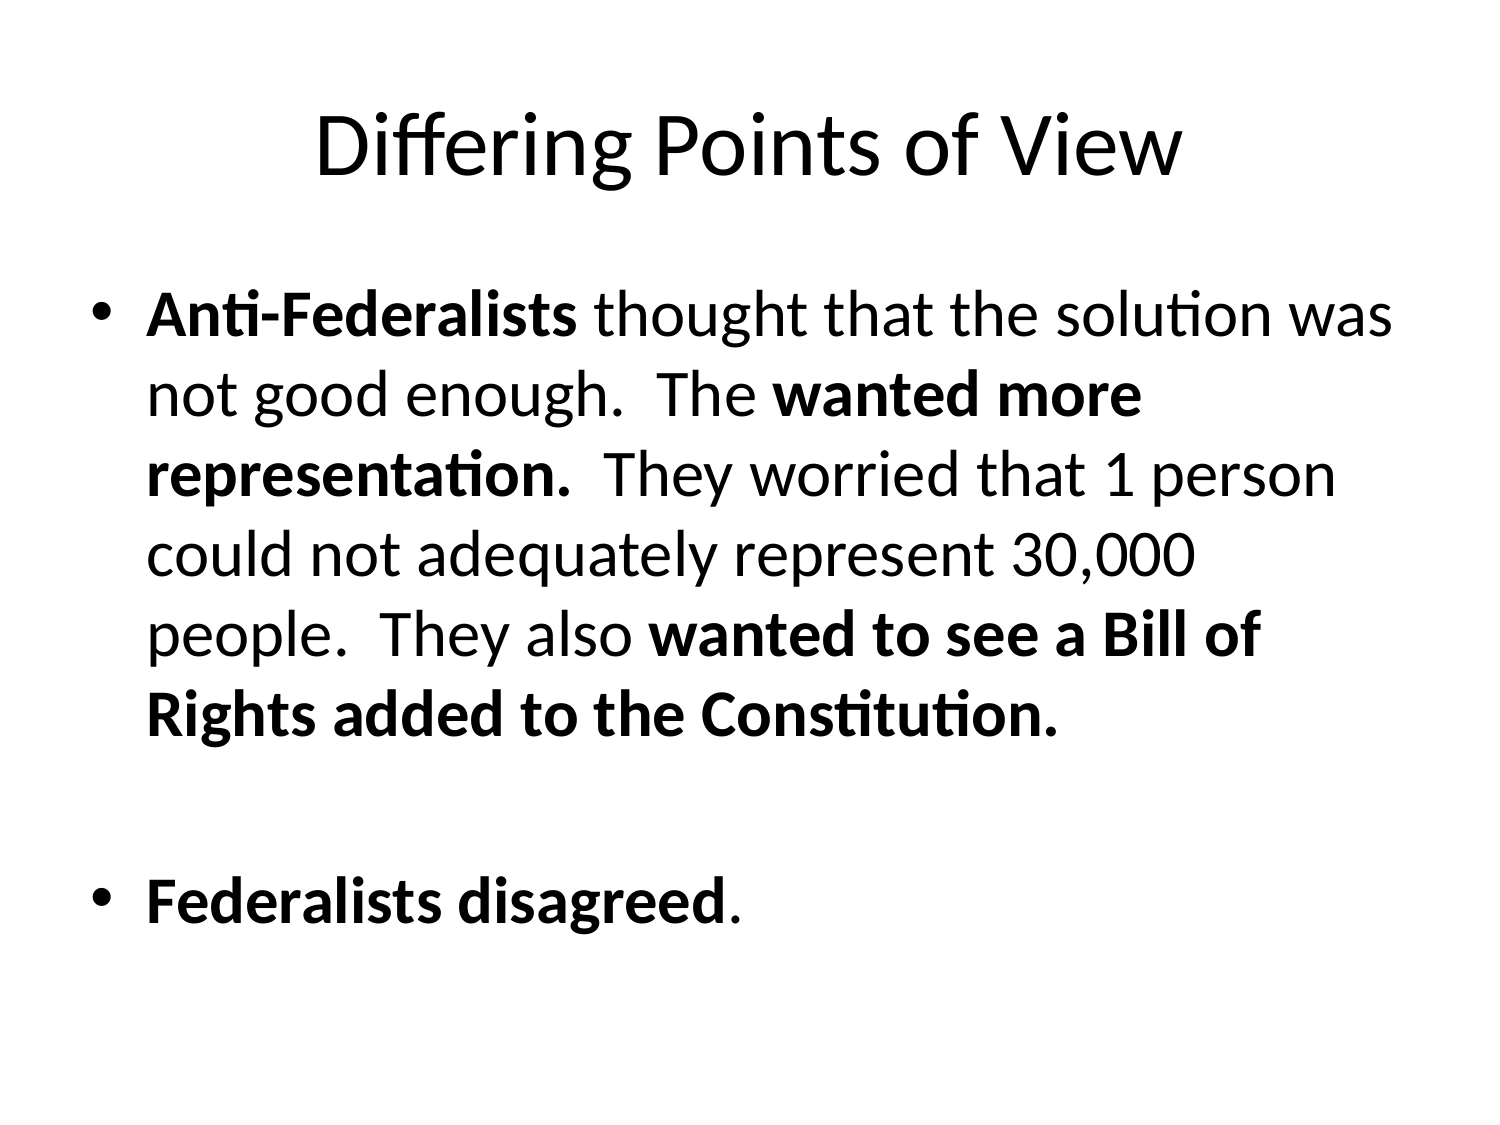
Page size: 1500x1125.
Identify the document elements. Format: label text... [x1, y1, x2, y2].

title Differing Points of View [75, 45, 1425, 233]
list Anti-Federalists thought that the solution was not good enough. The wanted more representation. They worried that 1 person could not adequately represent 30,000 people. They also wanted to see a Bill of Rights added to the Constitution. Federalists disagreed. [75, 262, 1425, 1005]
